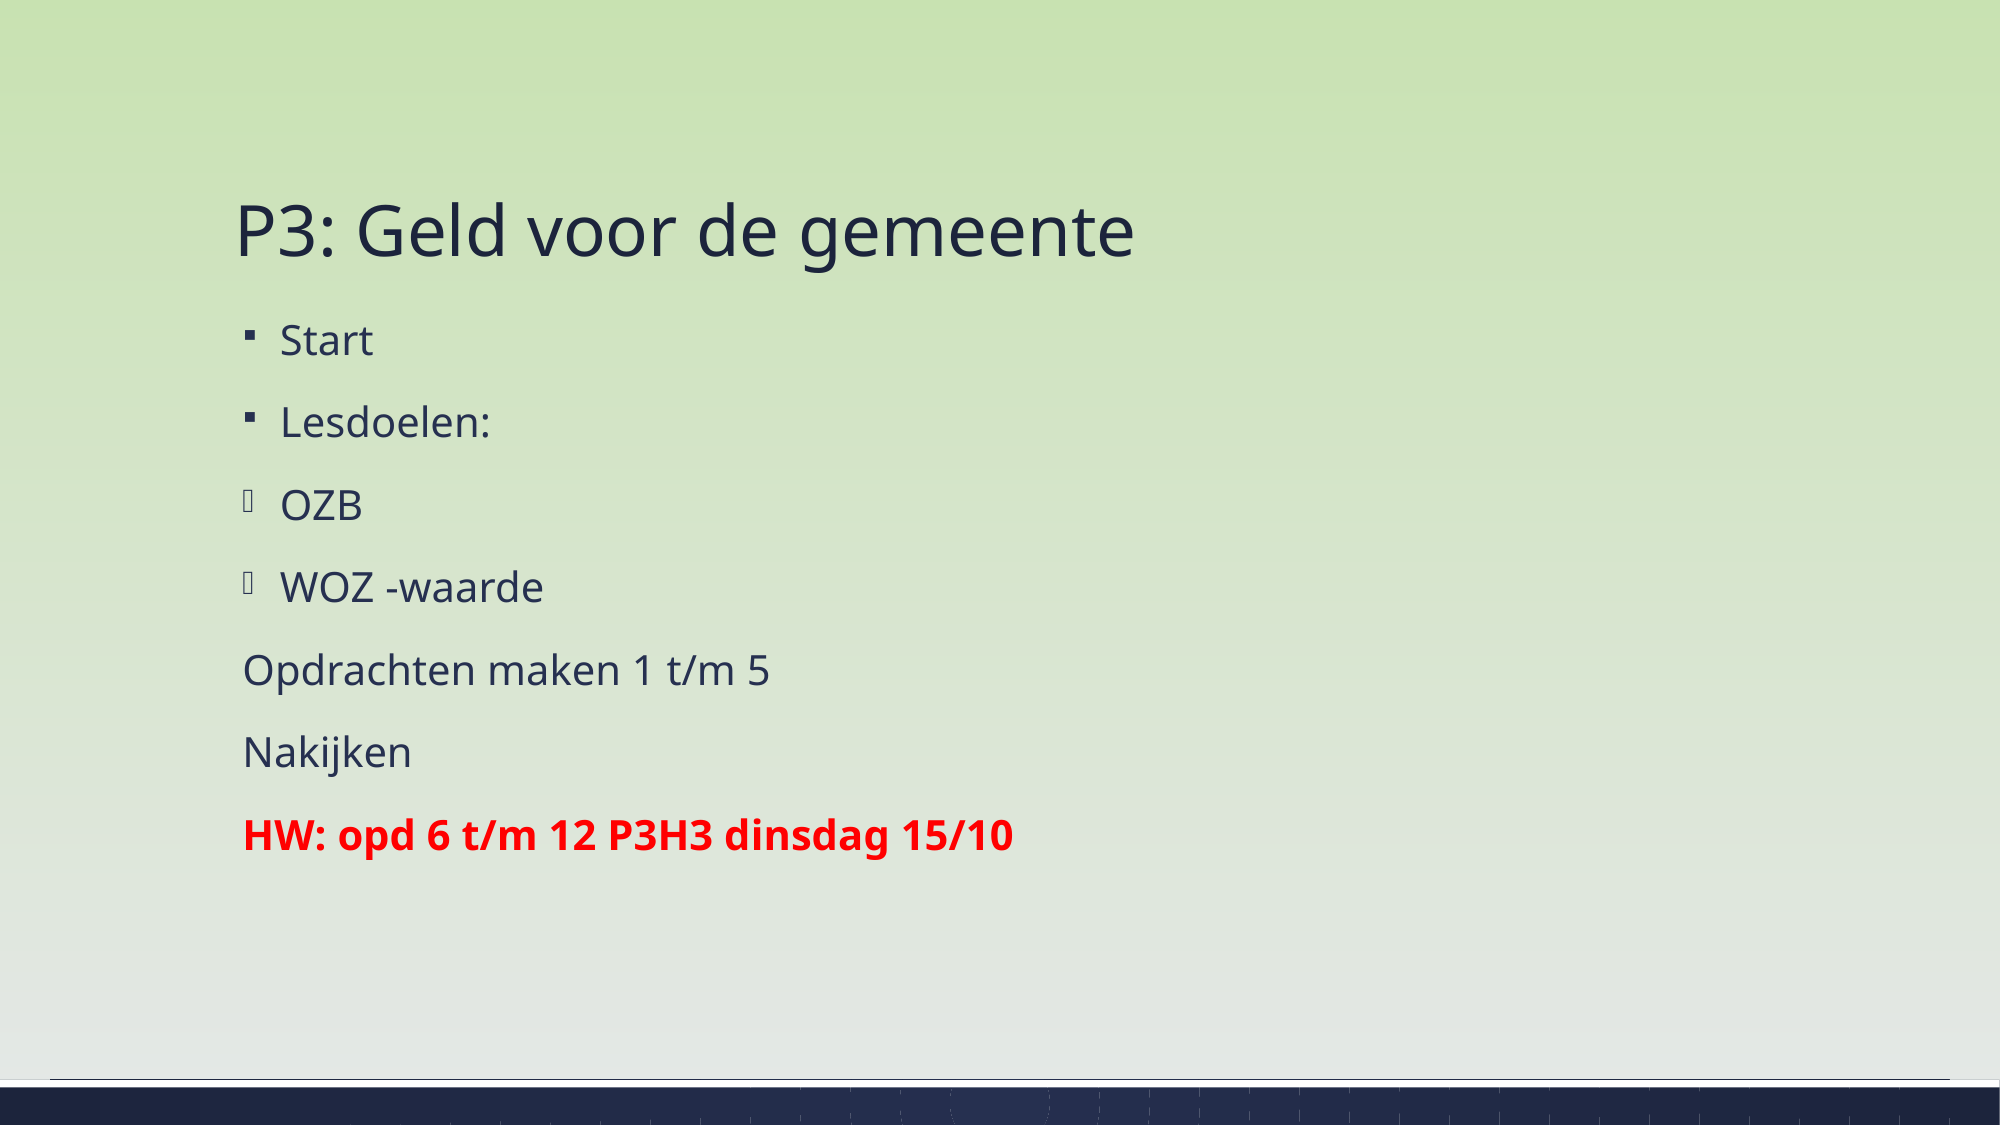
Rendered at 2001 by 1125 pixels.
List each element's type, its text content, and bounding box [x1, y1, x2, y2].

list Start Lesdoelen: OZB WOZ -waarde Opdrachten maken 1 t/m 5 Nakijken HW: opd 6 t/m 12 P3H3 dinsdag 15/10 [219, 311, 1780, 990]
title P3: Geld voor de gemeente [219, 76, 1780, 279]
